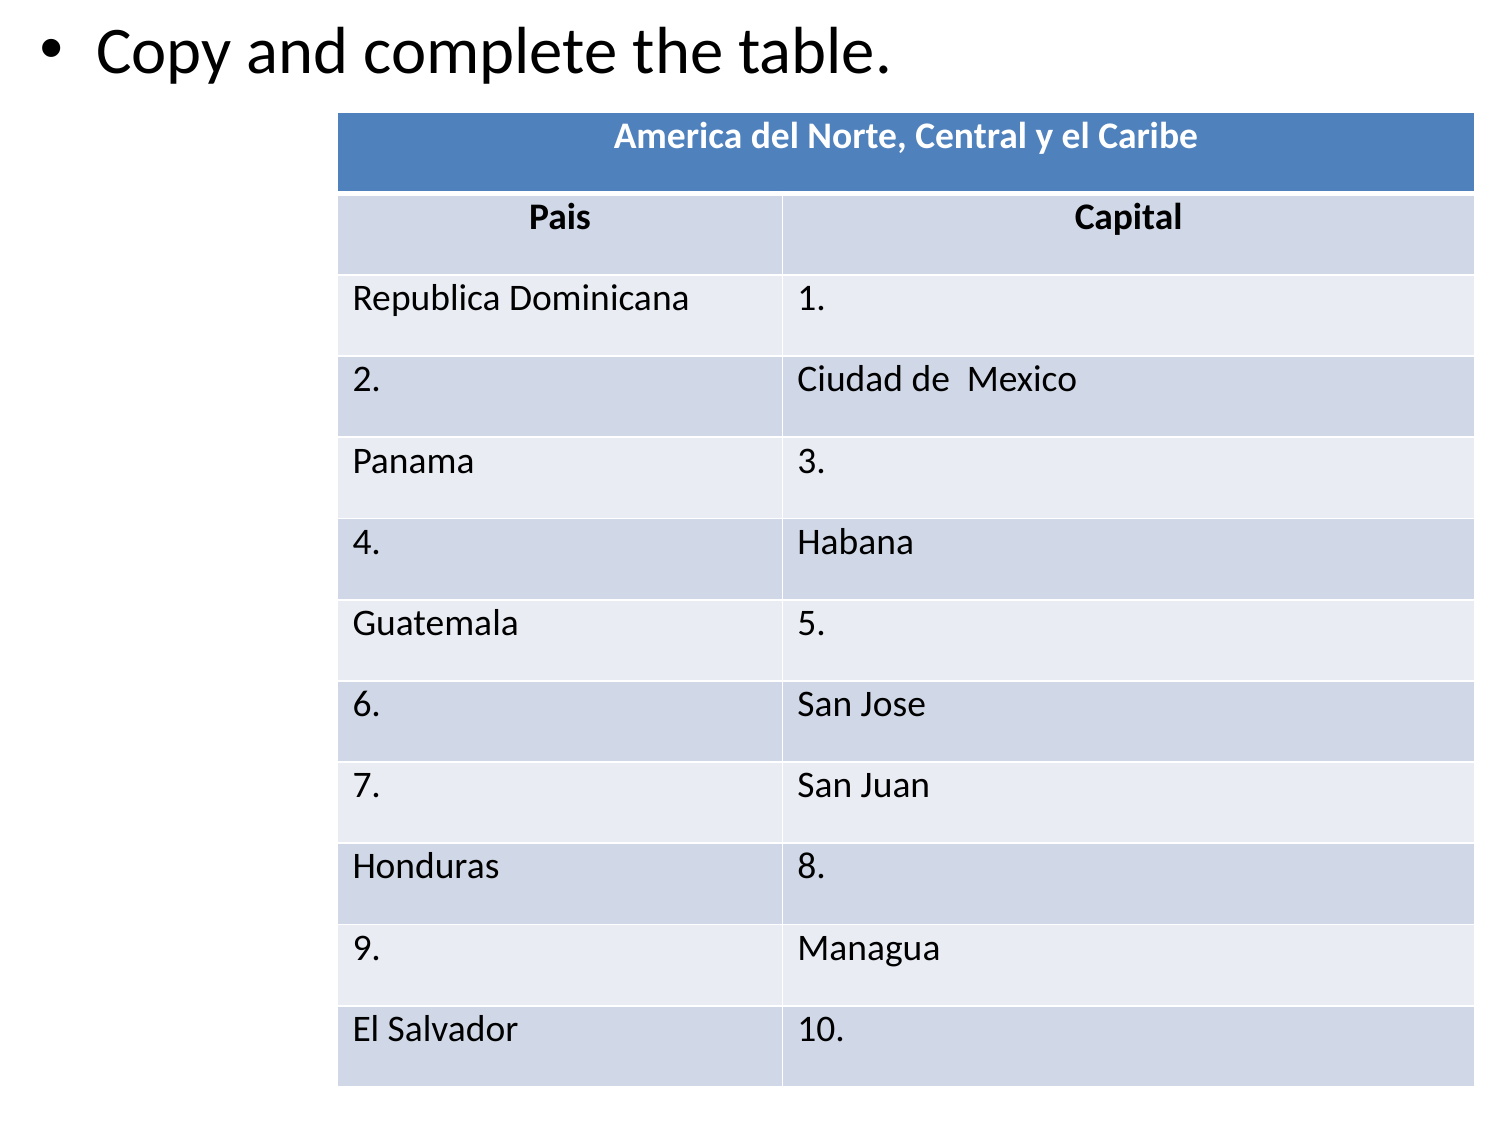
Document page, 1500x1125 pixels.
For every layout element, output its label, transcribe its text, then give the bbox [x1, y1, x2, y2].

table_cell 1. [783, 276, 1474, 355]
table_cell Capital [783, 196, 1474, 274]
table_cell 9. [338, 925, 782, 1005]
table_cell 2. [338, 357, 782, 436]
table_cell Habana [783, 519, 1474, 599]
table_cell 8. [783, 844, 1474, 924]
table_cell Pais [338, 196, 782, 274]
table_cell San Jose [783, 682, 1474, 761]
table_cell Panama [338, 438, 782, 518]
text_box Copy and complete the table. [24, 0, 1463, 1075]
table_header America del Norte, Central y el Caribe [338, 113, 1474, 191]
table_cell El Salvador [338, 1007, 782, 1086]
table_cell Managua [783, 925, 1474, 1005]
table_cell 7. [338, 763, 782, 842]
table_cell Republica Dominicana [338, 276, 782, 355]
table_cell 3. [783, 438, 1474, 518]
table_cell San Juan [783, 763, 1474, 842]
table_cell 6. [338, 682, 782, 761]
table_cell 5. [783, 601, 1474, 680]
table_cell Ciudad de Mexico [783, 357, 1474, 436]
table_cell Guatemala [338, 601, 782, 680]
table_cell Honduras [338, 844, 782, 924]
table_cell 10. [783, 1007, 1474, 1086]
table_cell 4. [338, 519, 782, 599]
